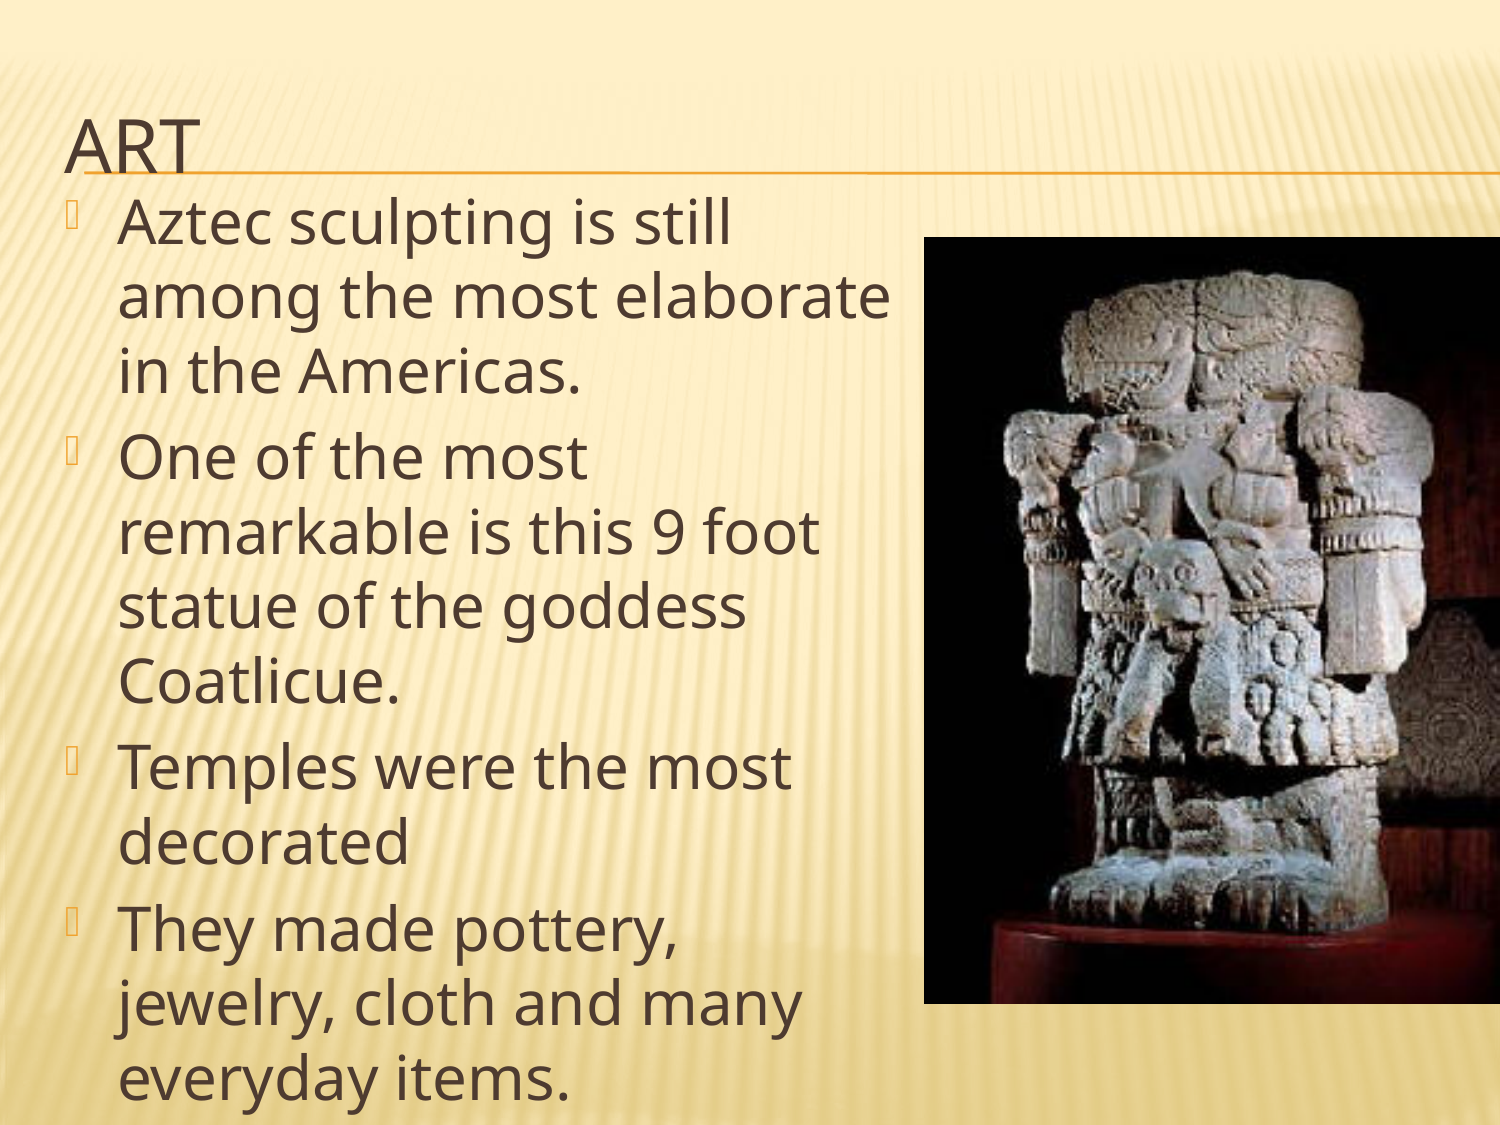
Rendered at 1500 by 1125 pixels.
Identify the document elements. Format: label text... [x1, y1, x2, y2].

picture [924, 237, 1500, 1004]
list Aztec sculpting is still among the most elaborate in the Americas. One of the most remarkable is this 9 foot statue of the goddess Coatlicue. Temples were the most decorated They made pottery, jewelry, cloth and many everyday items. [50, 174, 925, 1125]
title Art [50, 75, 1475, 213]
